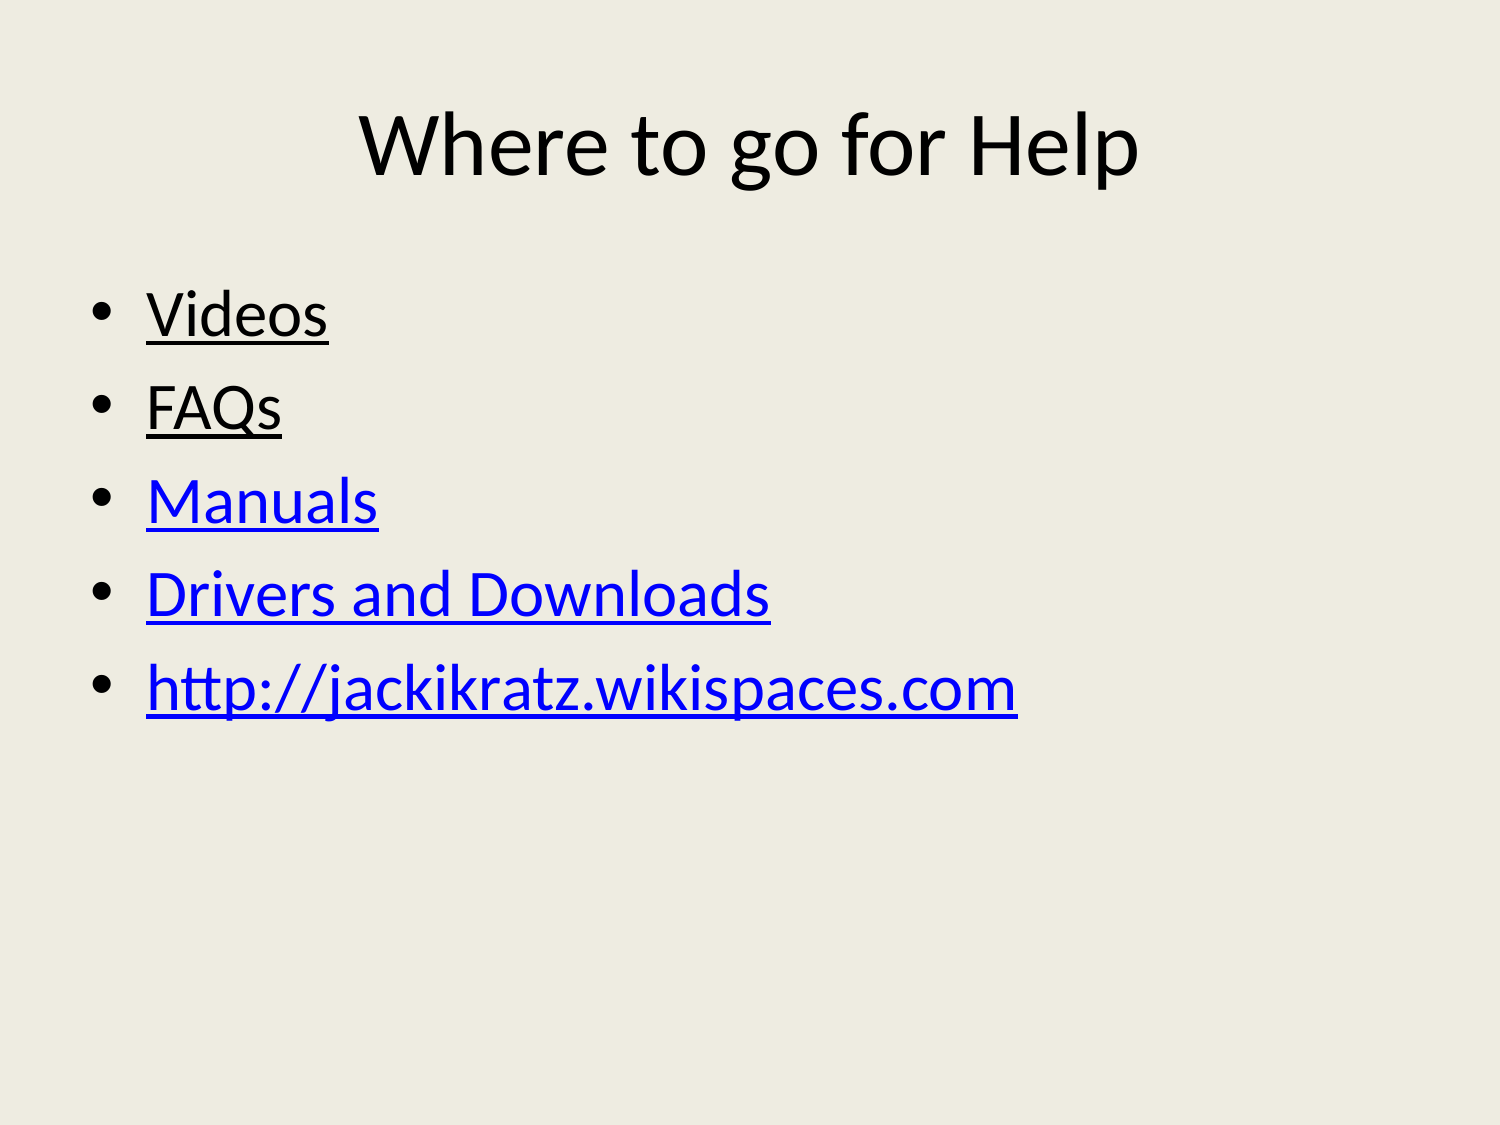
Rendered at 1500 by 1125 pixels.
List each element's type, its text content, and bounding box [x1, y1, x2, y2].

title Where to go for Help [75, 45, 1425, 233]
list Videos FAQs Manuals Drivers and Downloads http://jackikratz.wikispaces.com [75, 262, 1425, 1005]
